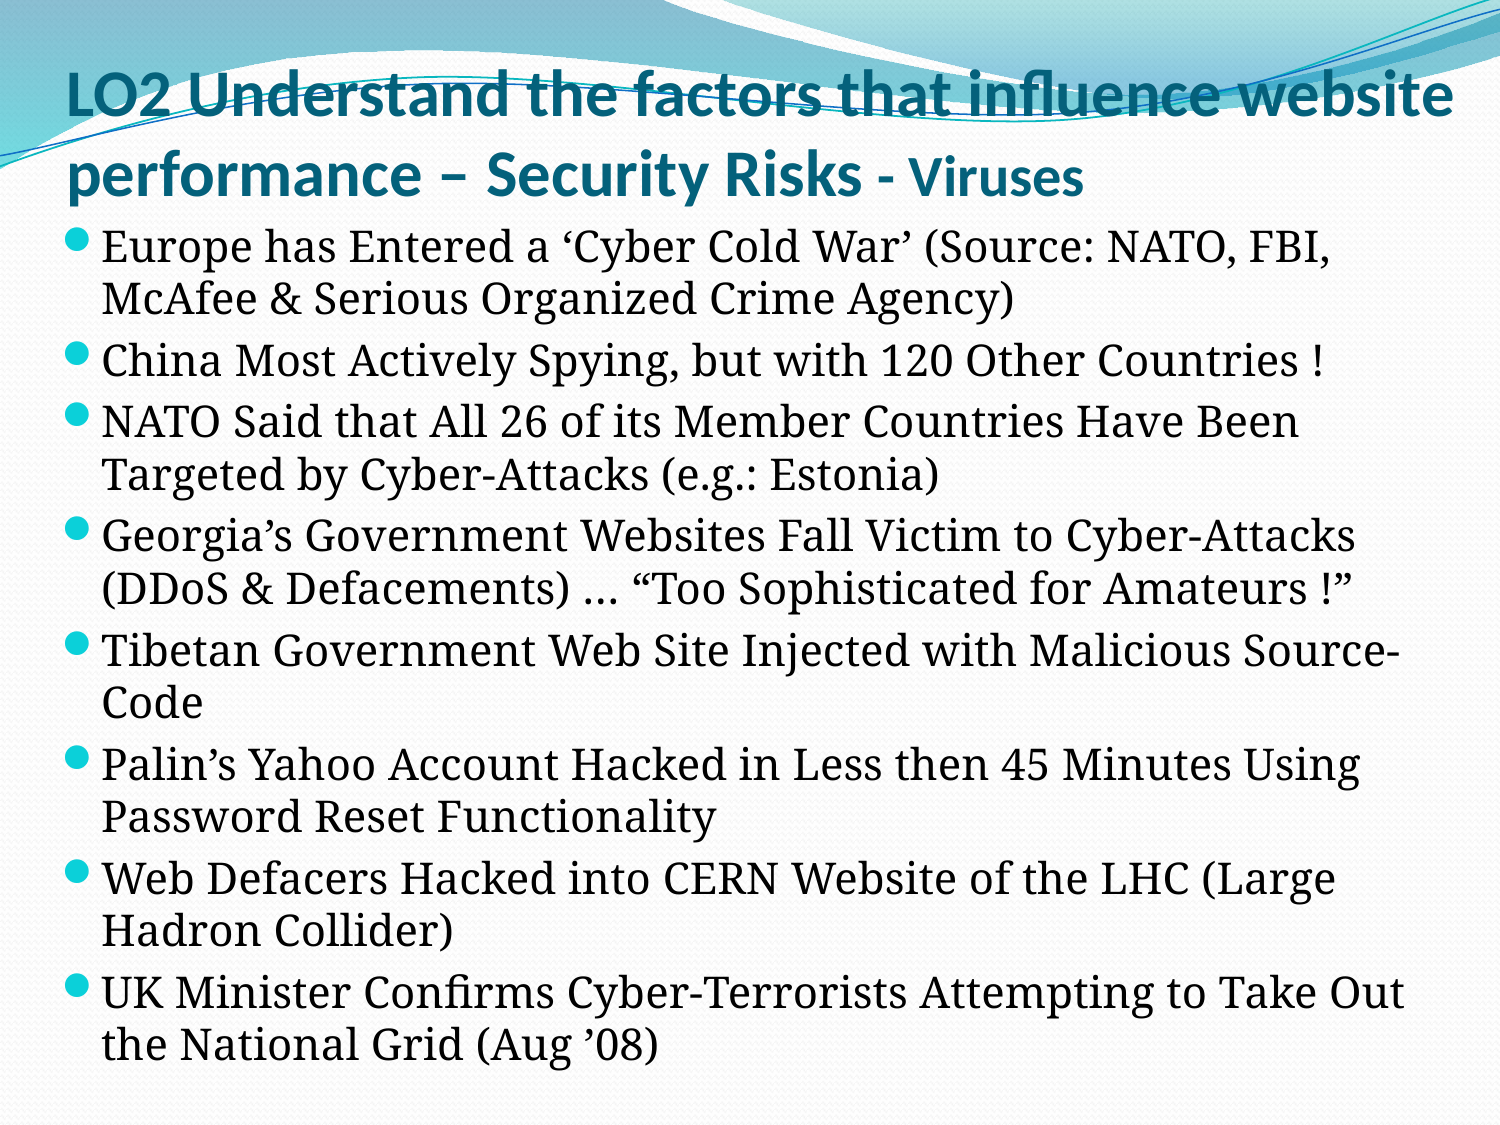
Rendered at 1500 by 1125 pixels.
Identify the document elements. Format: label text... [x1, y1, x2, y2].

text_box LO2 Understand the factors that influence website performance – Security Risks - Viruses [66, 55, 1484, 210]
list Europe has Entered a ‘Cyber Cold War’ (Source: NATO, FBI, McAfee & Serious Organized Crime Agency) China Most Actively Spying, but with 120 Other Countries ! NATO Said that All 26 of its Member Countries Have Been Targeted by Cyber-Attacks (e.g.: Estonia) Georgia’s Government Websites Fall Victim to Cyber-Attacks (DDoS & Defacements) … “Too Sophisticated for Amateurs !” Tibetan Government Web Site Injected with Malicious Source-Code Palin’s Yahoo Account Hacked in Less then 45 Minutes Using Password Reset Functionality Web Defacers Hacked into CERN Website of the LHC (Large Hadron Collider) UK Minister Confirms Cyber-Terrorists Attempting to Take Out the National Grid (Aug ’08) [46, 210, 1454, 1079]
